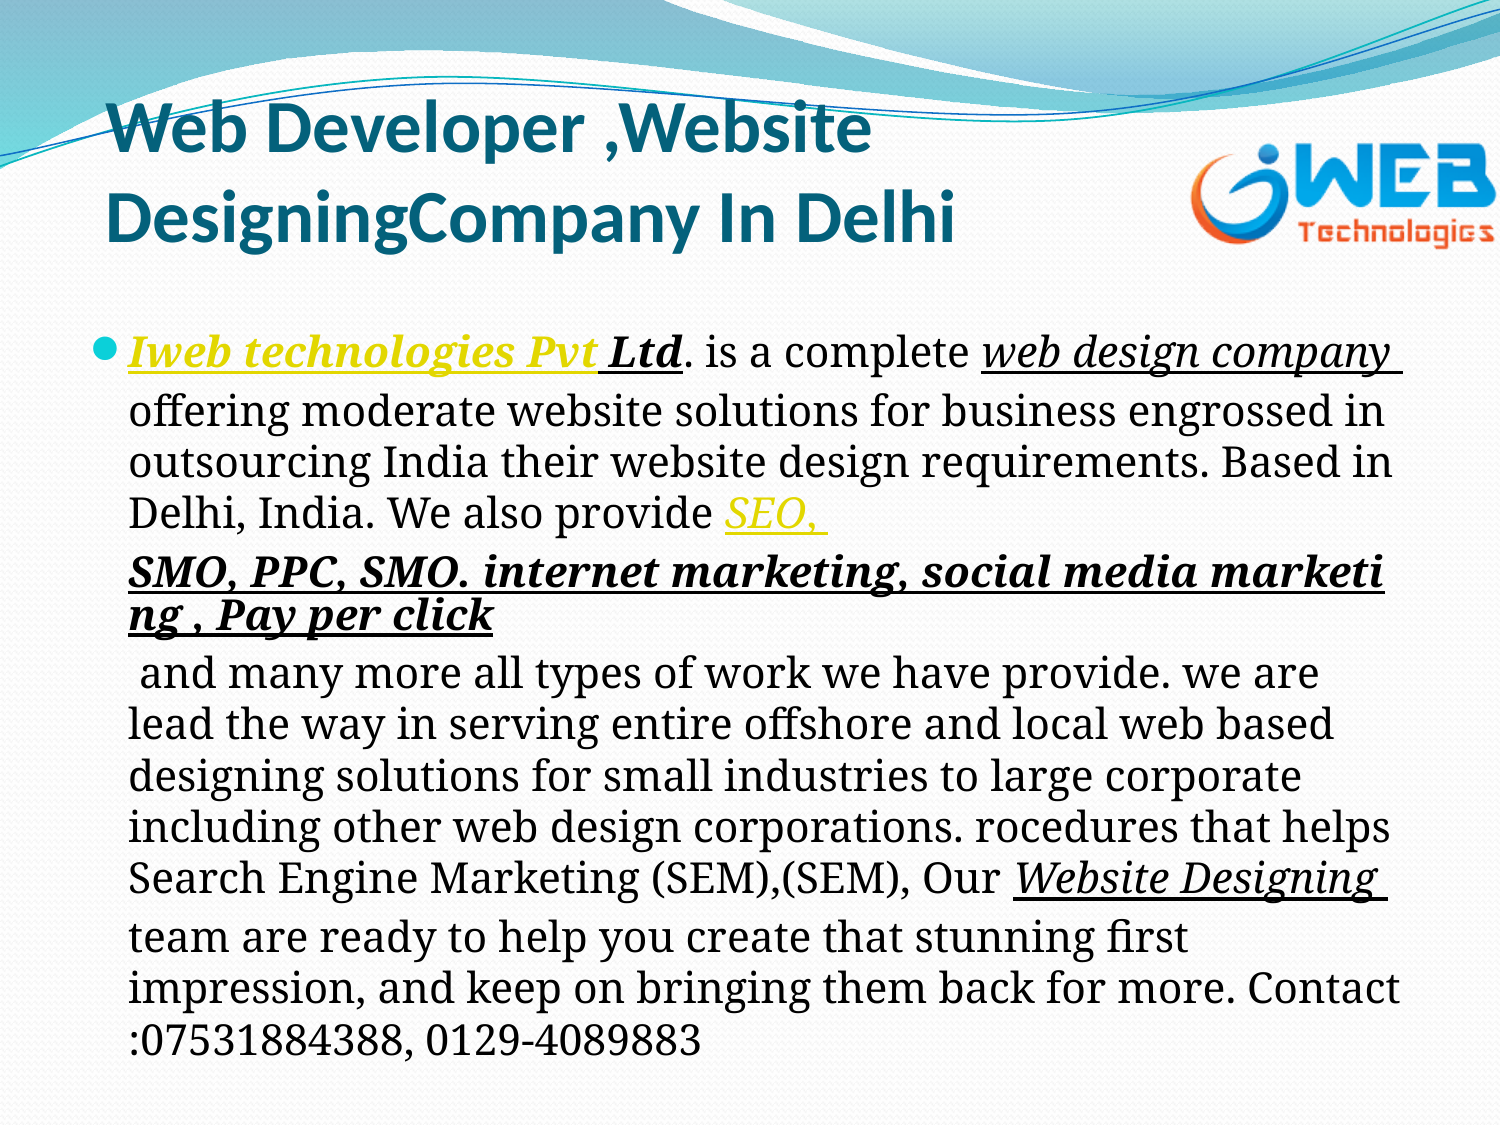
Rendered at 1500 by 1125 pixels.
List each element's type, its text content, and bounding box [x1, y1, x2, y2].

picture [1187, 140, 1500, 254]
list Iweb technologies Pvt Ltd. is a complete web design company offering moderate website solutions for business engrossed in outsourcing India their website design requirements. Based in Delhi, India. We also provide SEO, SMO, PPC, SMO. internet marketing, social media marketing , Pay per click and many more all types of work we have provide. we are lead the way in serving entire offshore and local web based designing solutions for small industries to large corporate including other web design corporations. rocedures that helps Search Engine Marketing (SEM),(SEM), Our Website Designing team are ready to help you create that stunning first impression, and keep on bringing them back for more. Contact :07531884388, 0129-4089883 [75, 317, 1425, 1038]
title Web Developer ,Website DesigningCompany In Delhi [105, 70, 1456, 258]
